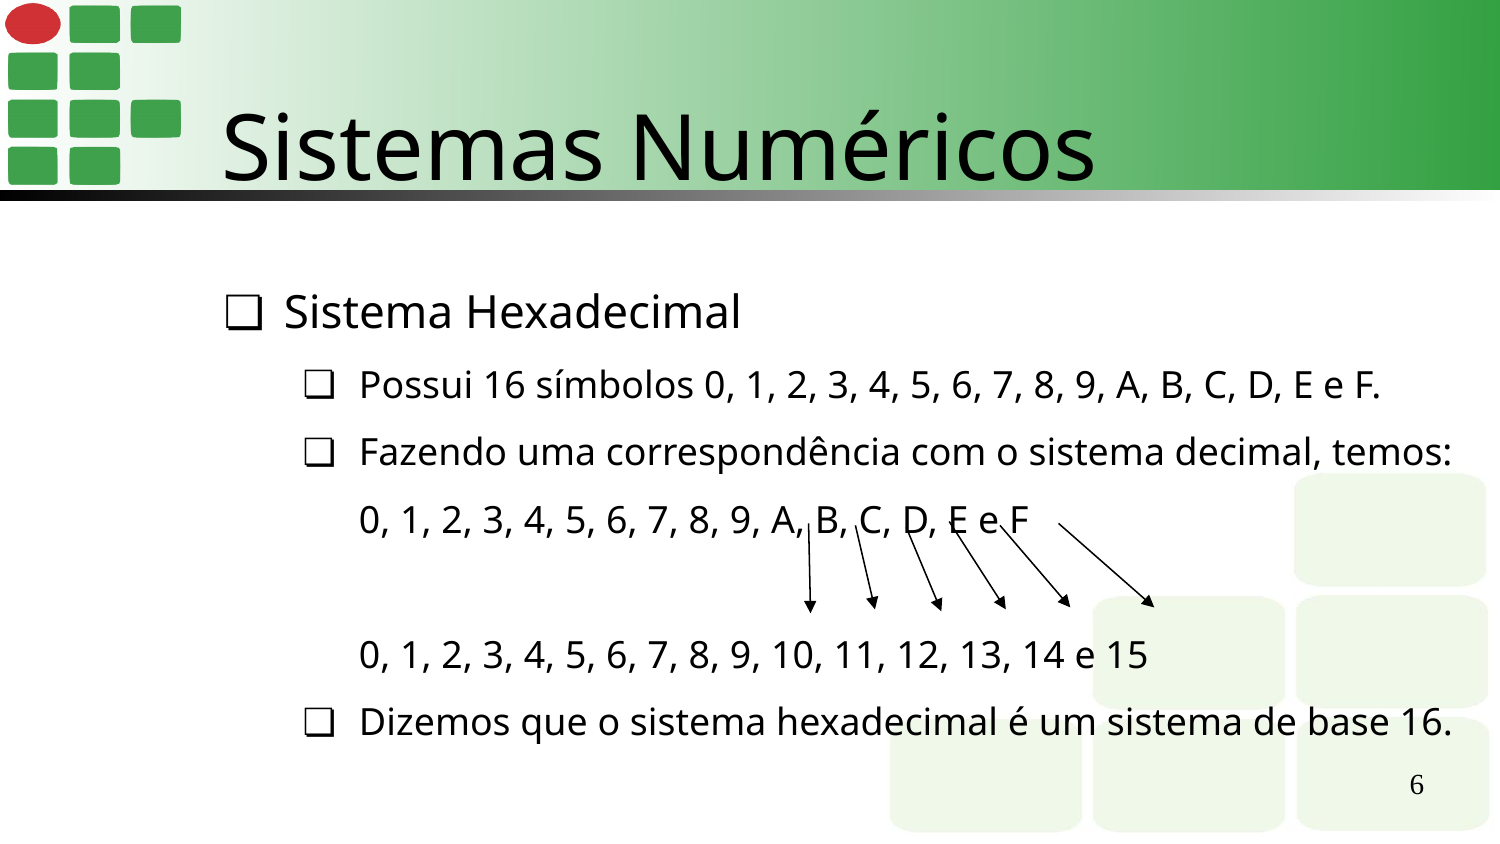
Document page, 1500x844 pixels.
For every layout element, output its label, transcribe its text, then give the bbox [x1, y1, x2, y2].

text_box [999, 525, 1054, 608]
picture [5, 3, 181, 185]
text_box Sistema Hexadecimal Possui 16 símbolos 0, 1, 2, 3, 4, 5, 6, 7, 8, 9, A, B, C, D, E e F. Fazendo uma correspondência com o sistema decimal, temos: 0, 1, 2, 3, 4, 5, 6, 7, 8, 9, A, B, C, D, E e F 0, 1, 2, 3, 4, 5, 6, 7, 8, 9, 10, 11, 12, 13, 14 e 15 Dizemos que o sistema hexadecimal é um sistema de base 16. [193, 248, 1469, 809]
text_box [855, 525, 876, 610]
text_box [1058, 523, 1155, 608]
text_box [948, 521, 1007, 610]
picture [803, 441, 1495, 835]
slide_number ‹#› [1075, 768, 1425, 827]
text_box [905, 527, 942, 612]
text_box Sistemas Numéricos [206, 26, 1468, 207]
